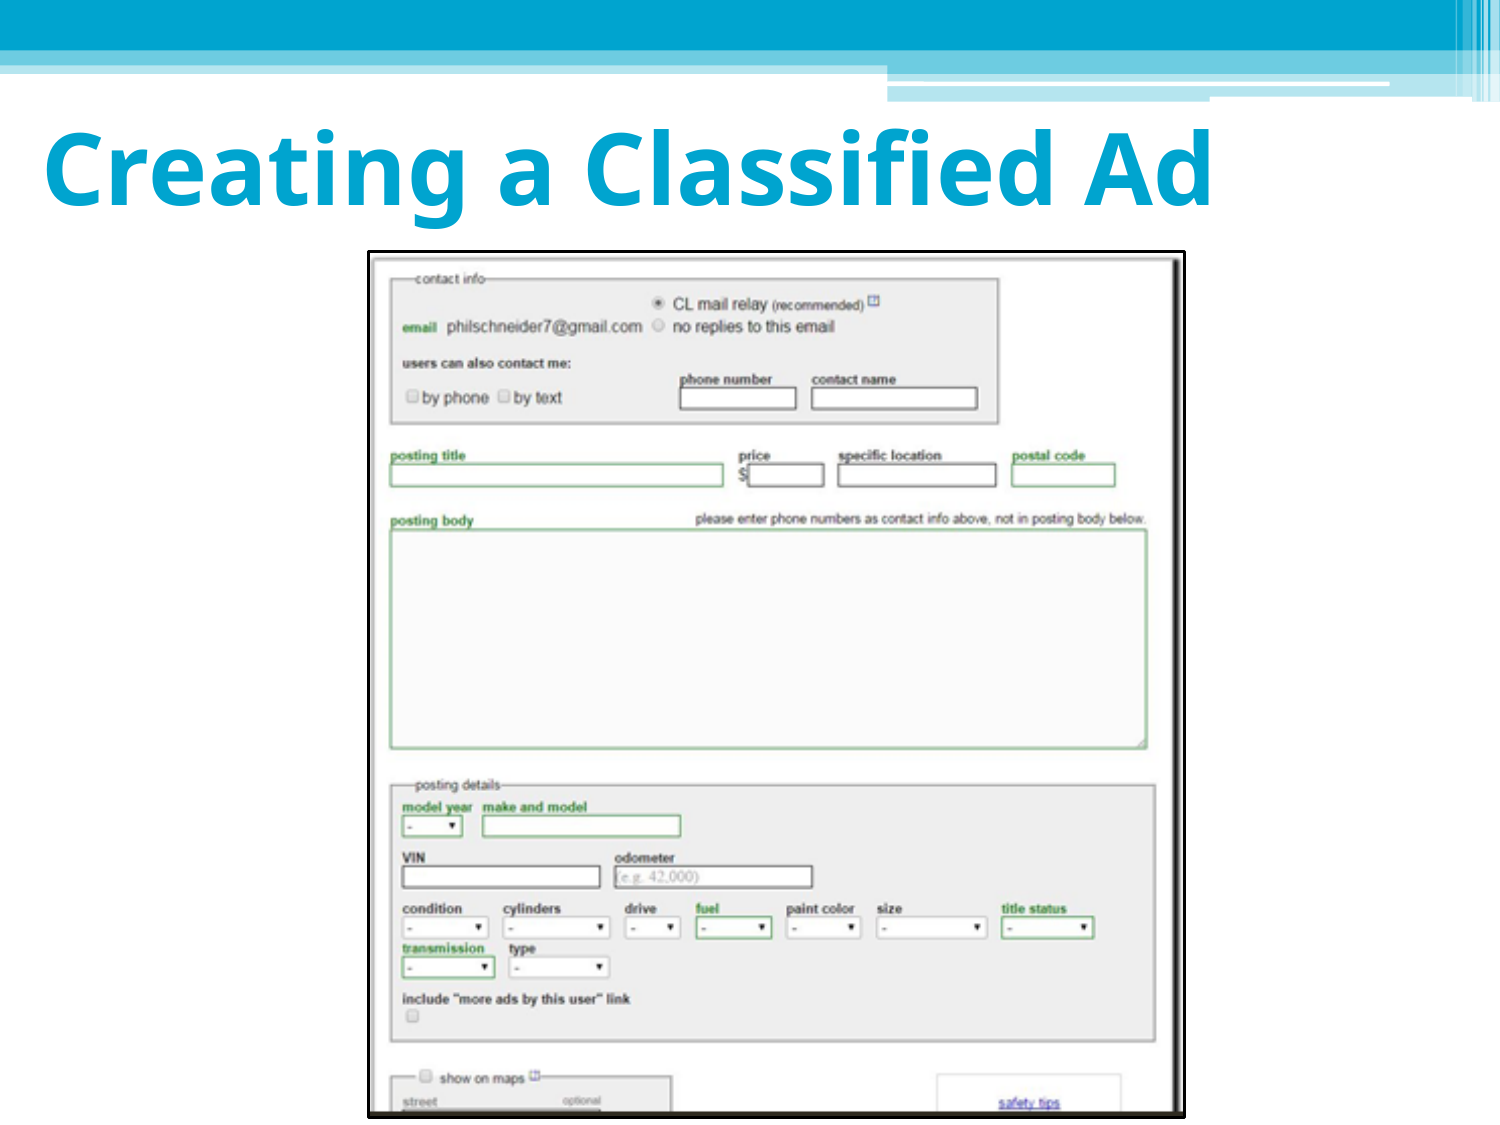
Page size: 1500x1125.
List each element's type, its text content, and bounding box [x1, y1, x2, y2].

picture [369, 252, 1183, 1116]
title Creating a Classified Ad [26, 77, 1377, 253]
